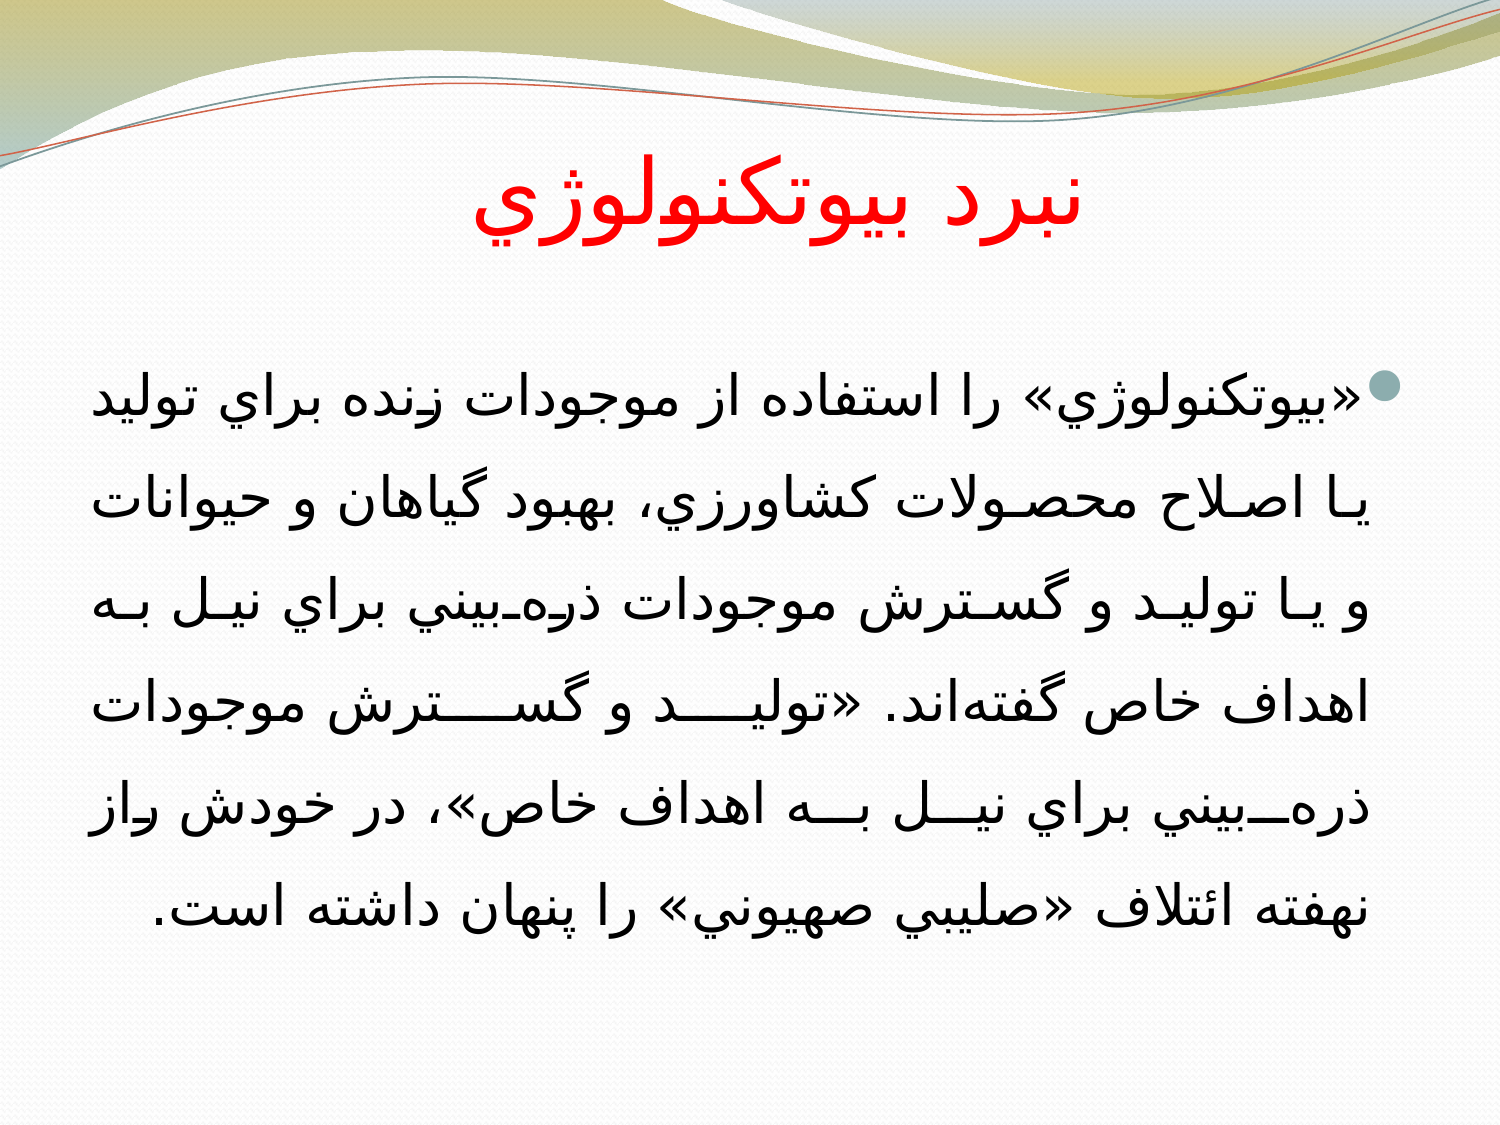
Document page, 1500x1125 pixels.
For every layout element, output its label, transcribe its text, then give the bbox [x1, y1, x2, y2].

list «بيوتكنولوژي» را استفاده از موجودات زنده براي توليد يا اصلاح محصولات كشاورزي،‌ بهبود گياهان و حيوانات و يا توليد و گسترش موجودات ذره‌بيني براي نيل به اهداف خاص گفته‌اند. «توليد و گسترش موجودات ذره‌بيني براي نيل به اهداف خاص»، در خودش راز نهفته ائتلاف «صليبي صهيوني» را پنهان داشته است. [74, 317, 1426, 1038]
text_box نبرد بيوتكنولوژي [374, 35, 1125, 295]
